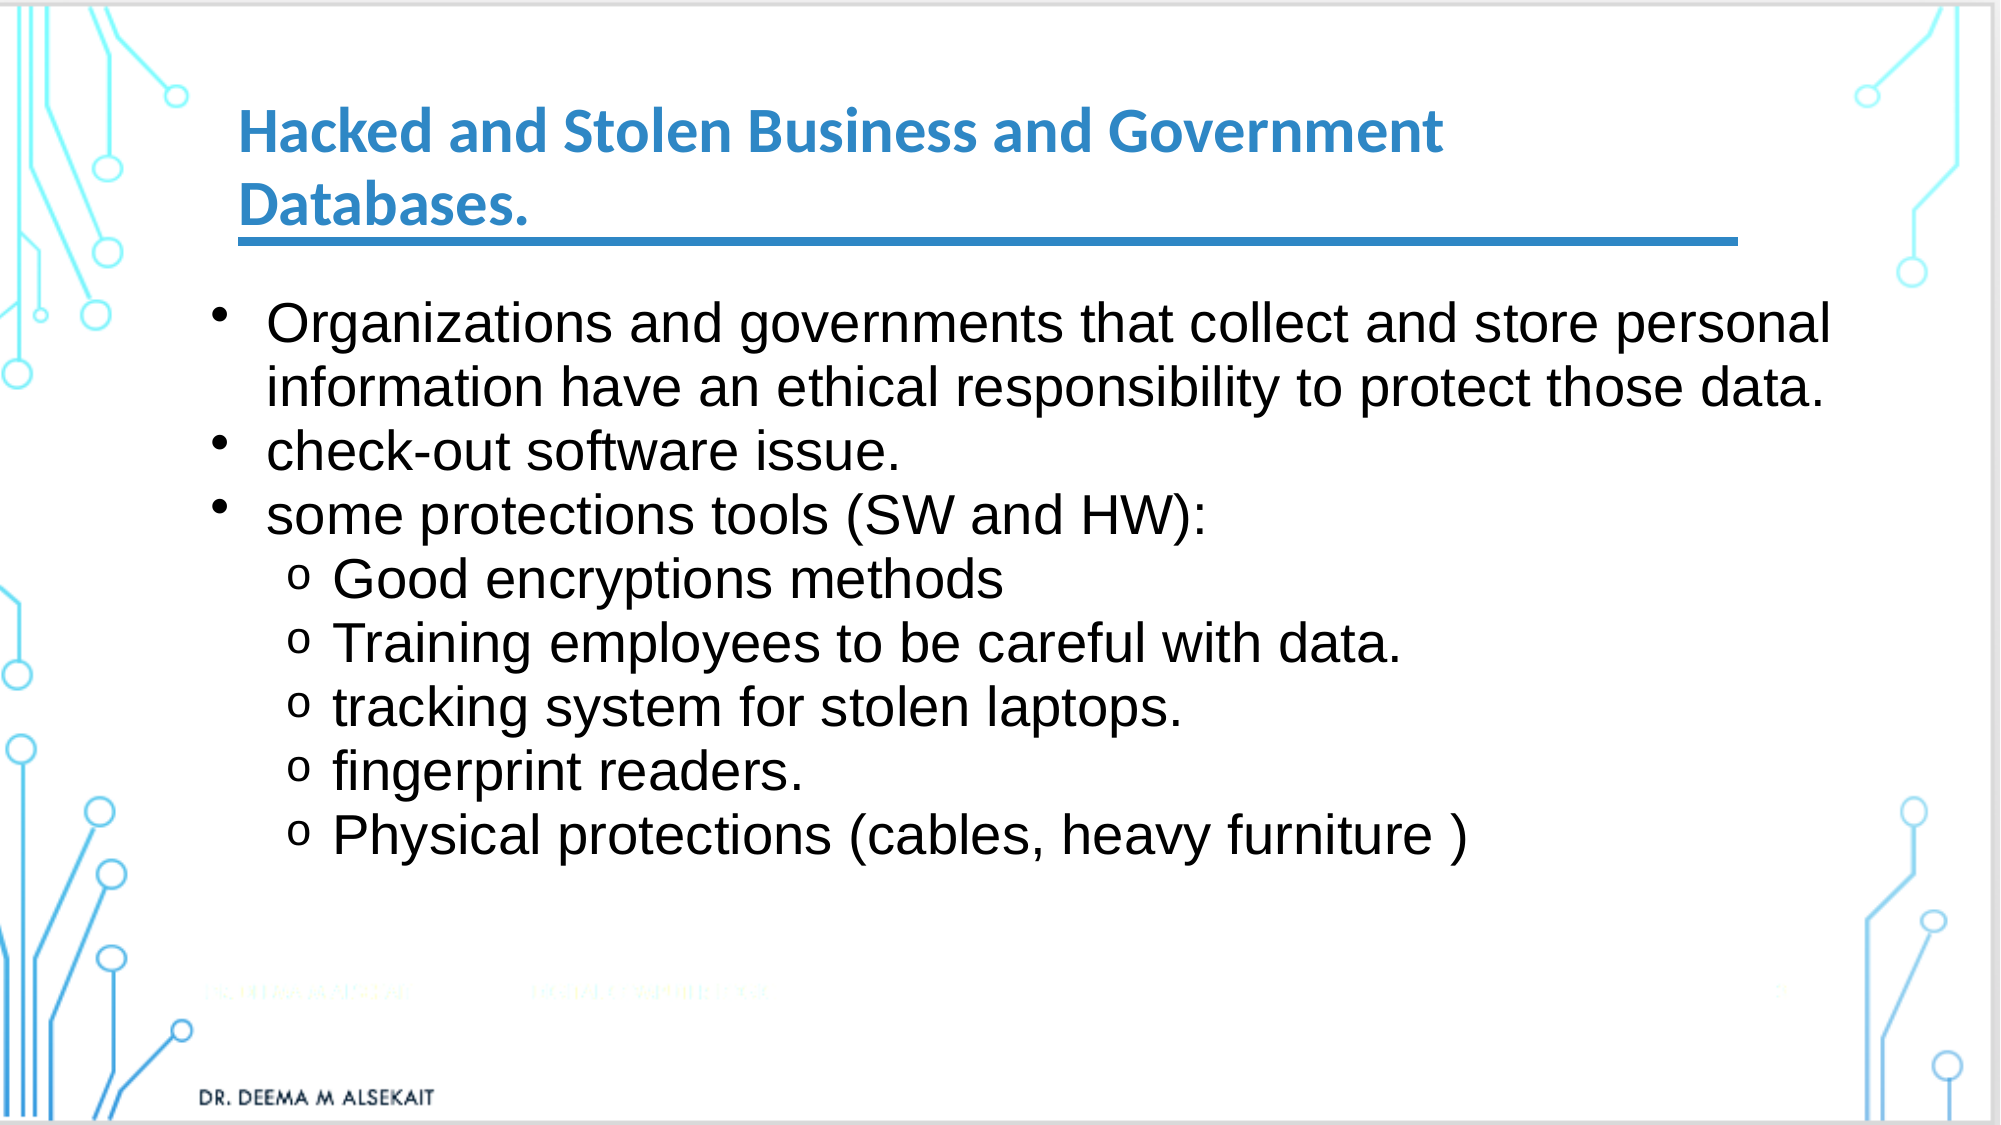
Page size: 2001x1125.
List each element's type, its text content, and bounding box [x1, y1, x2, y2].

list Organizations and governments that collect and store personal information have an ethical responsibility to protect those data. check-out software issue. some protections tools (SW and HW): Good encryptions methods Training employees to be careful with data. tracking system for stolen laptops. fingerprint readers. Physical protections (cables, heavy furniture ) [191, 290, 2000, 1101]
title Hacked and Stolen Business and Government Databases. [238, 93, 1732, 237]
picture [0, 0, 2001, 1125]
